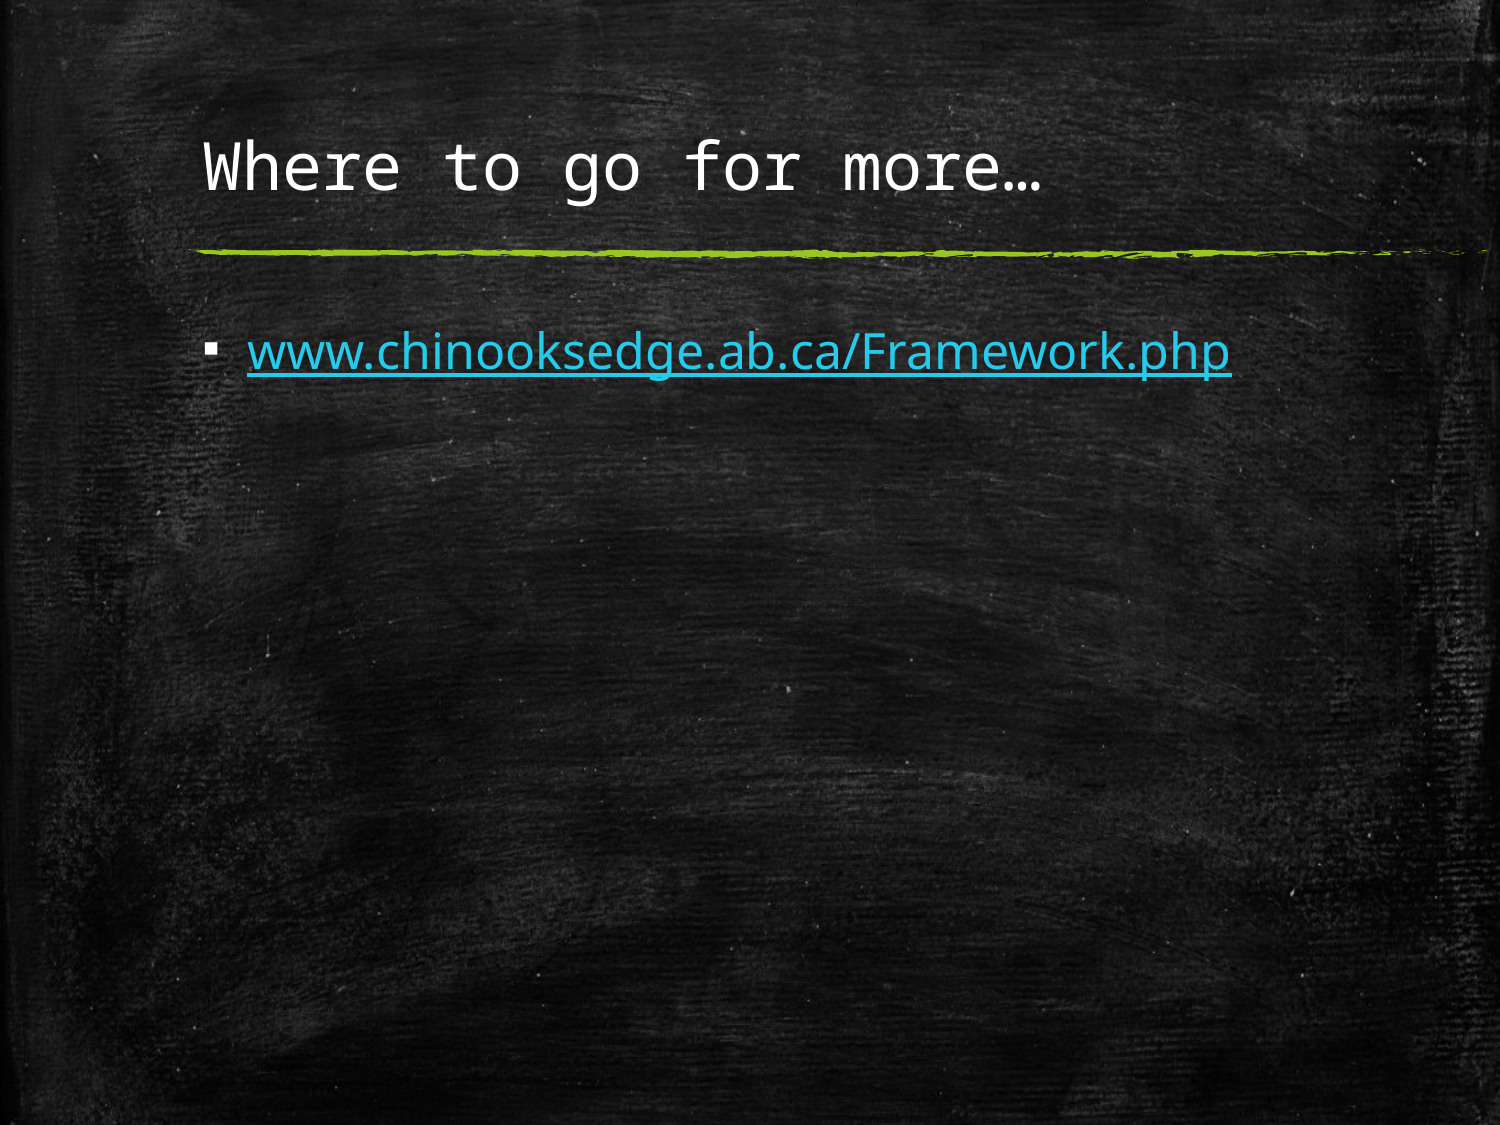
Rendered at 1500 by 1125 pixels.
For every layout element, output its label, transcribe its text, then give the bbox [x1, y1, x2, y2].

title Where to go for more… [187, 45, 1313, 213]
list www.chinooksedge.ab.ca/Framework.php [187, 312, 1313, 1013]
